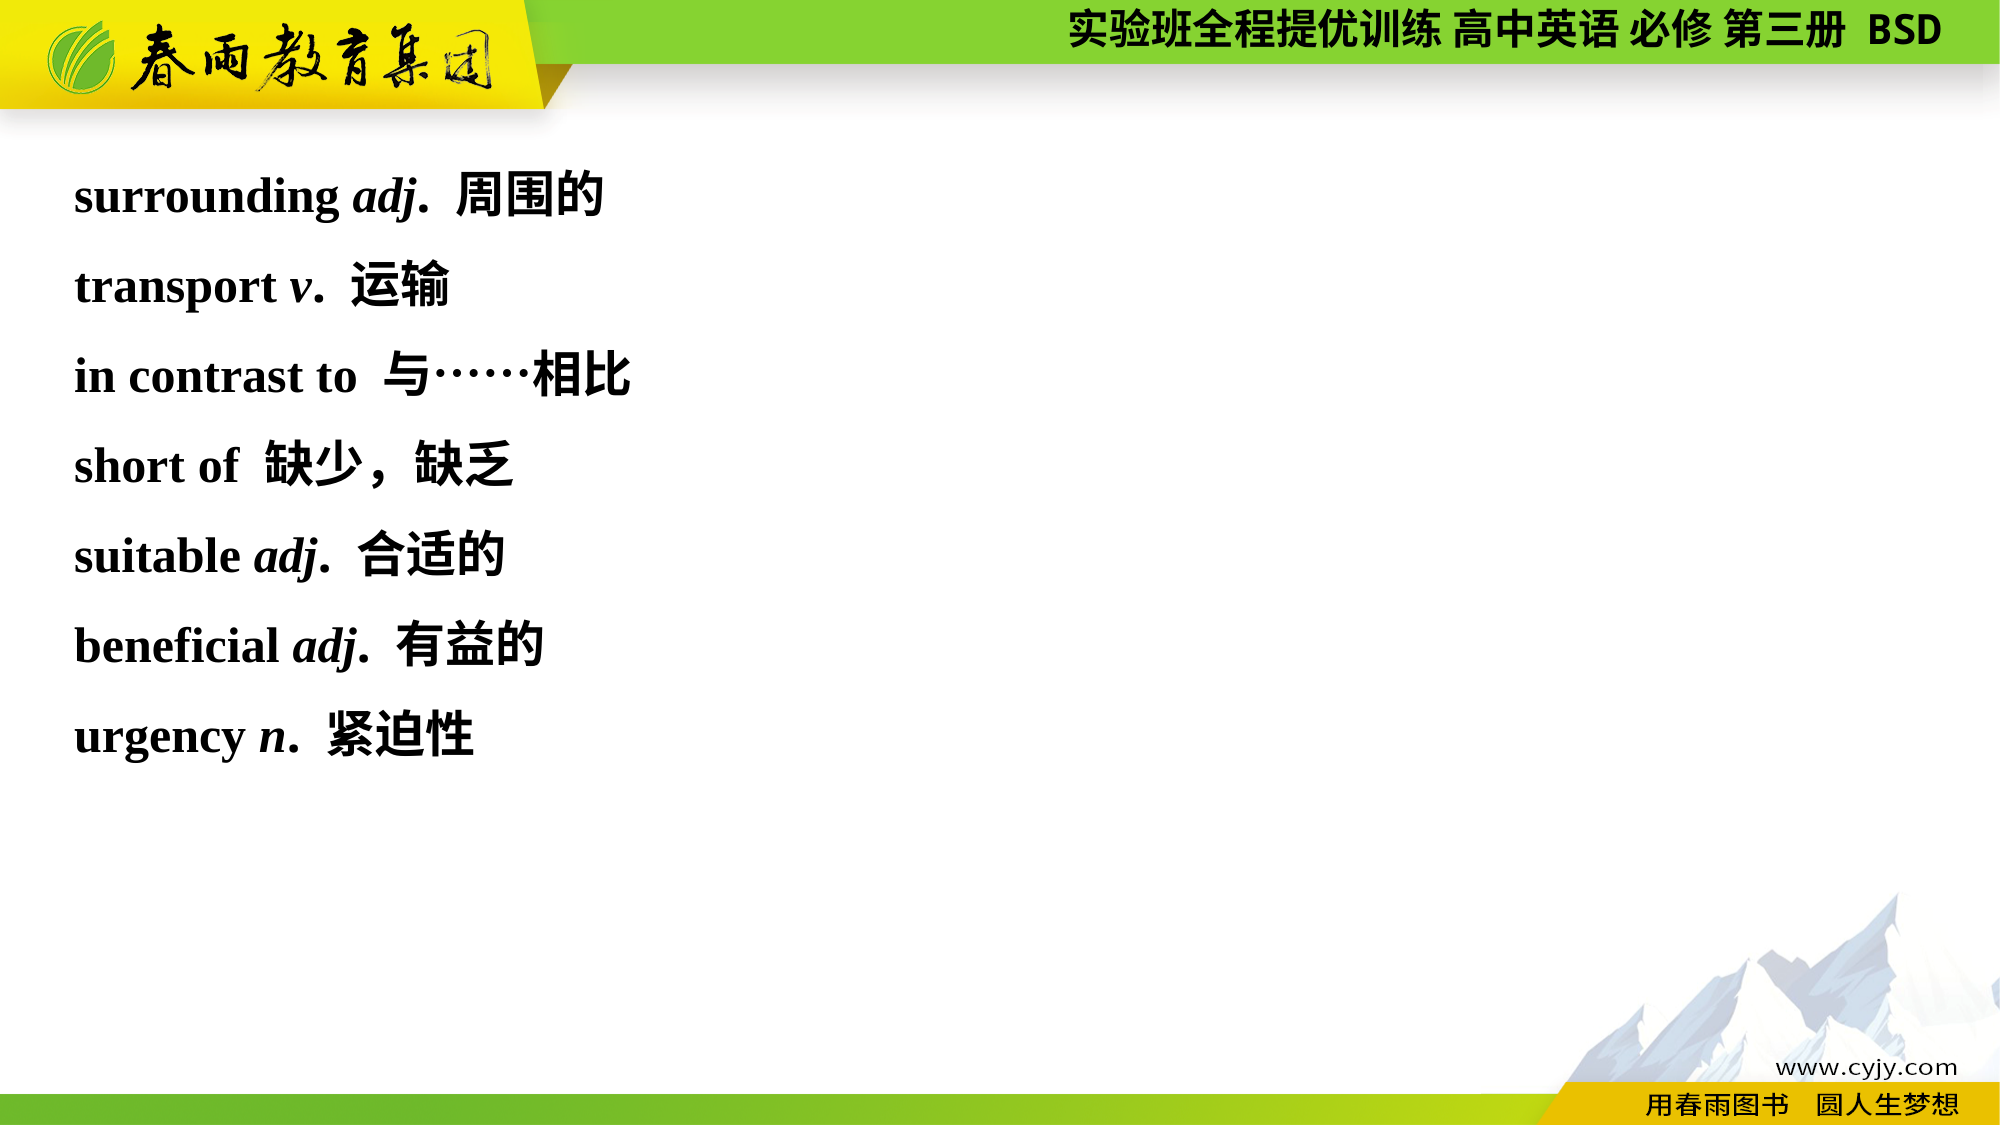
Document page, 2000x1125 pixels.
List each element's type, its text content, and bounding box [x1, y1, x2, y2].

picture [0, 0, 2000, 1125]
list surrounding adj. 周围的 transport v. 运输 in contrast to 与……相比 short of 缺少，缺乏 suitable adj. 合适的 beneficial adj. 有益的 urgency n. 紧迫性 [59, 125, 1944, 777]
